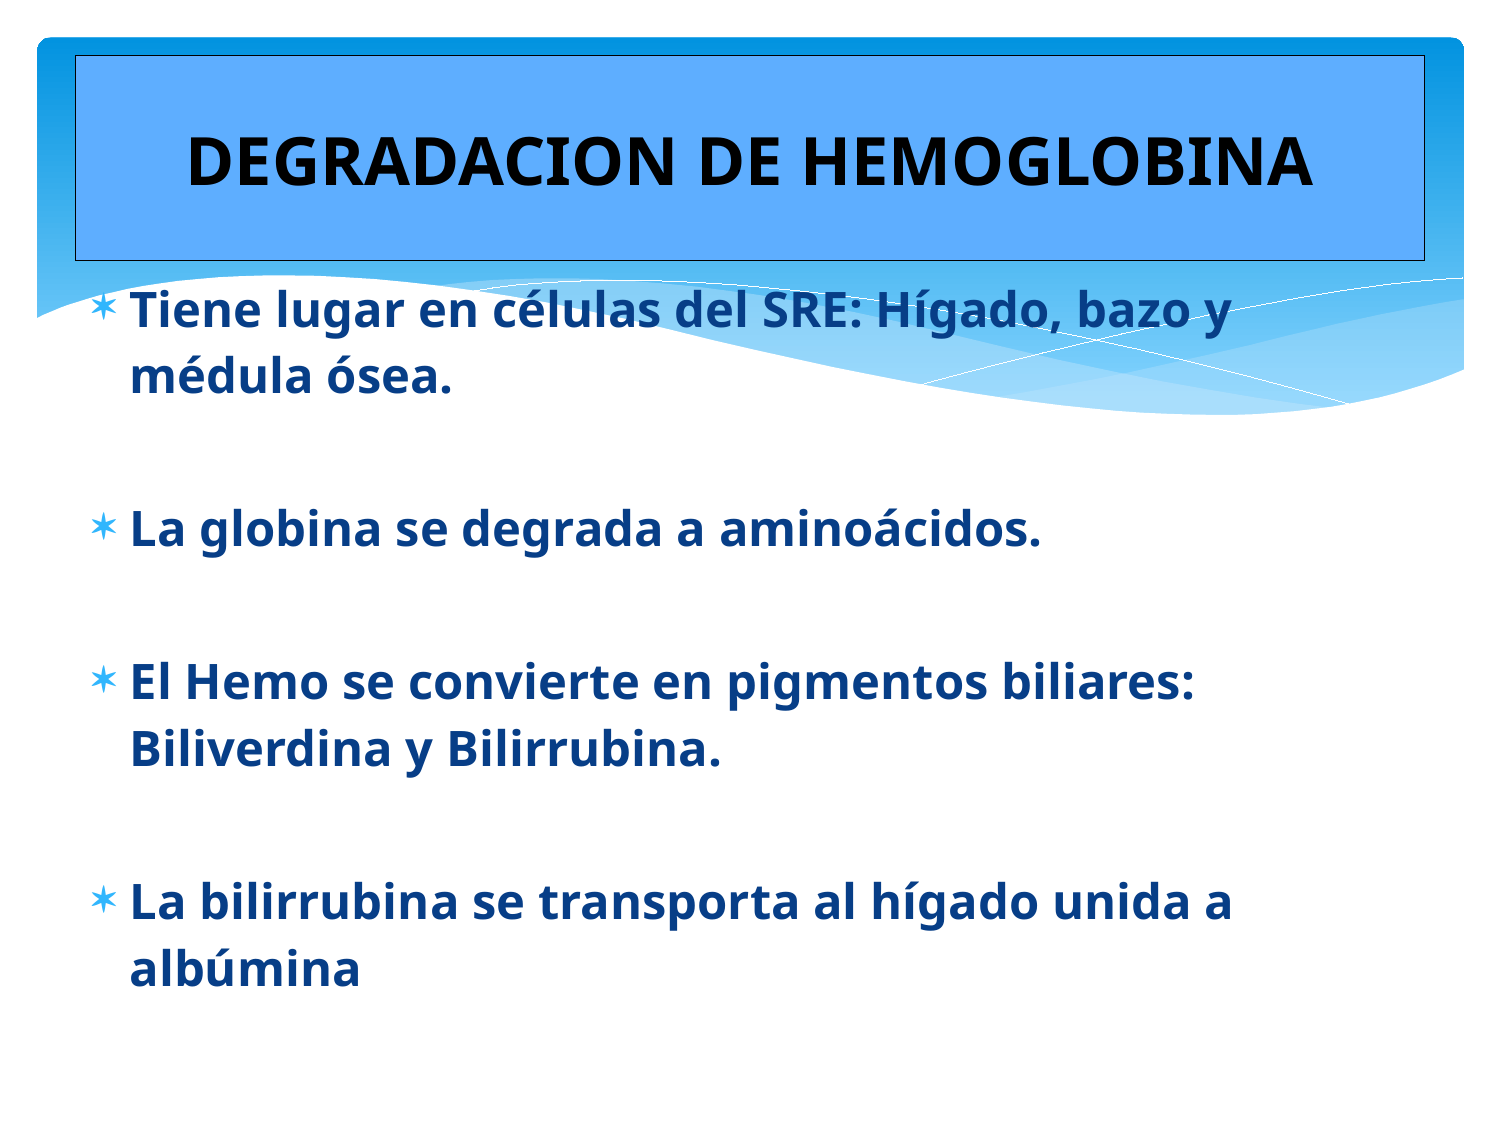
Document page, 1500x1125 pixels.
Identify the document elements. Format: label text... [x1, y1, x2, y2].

title DEGRADACION DE HEMOGLOBINA [75, 55, 1425, 261]
list Tiene lugar en células del SRE: Hígado, bazo y médula ósea. La globina se degrada a aminoácidos. El Hemo se convierte en pigmentos biliares: Biliverdina y Bilirrubina. La bilirrubina se transporta al hígado unida a albúmina [76, 267, 1427, 1010]
